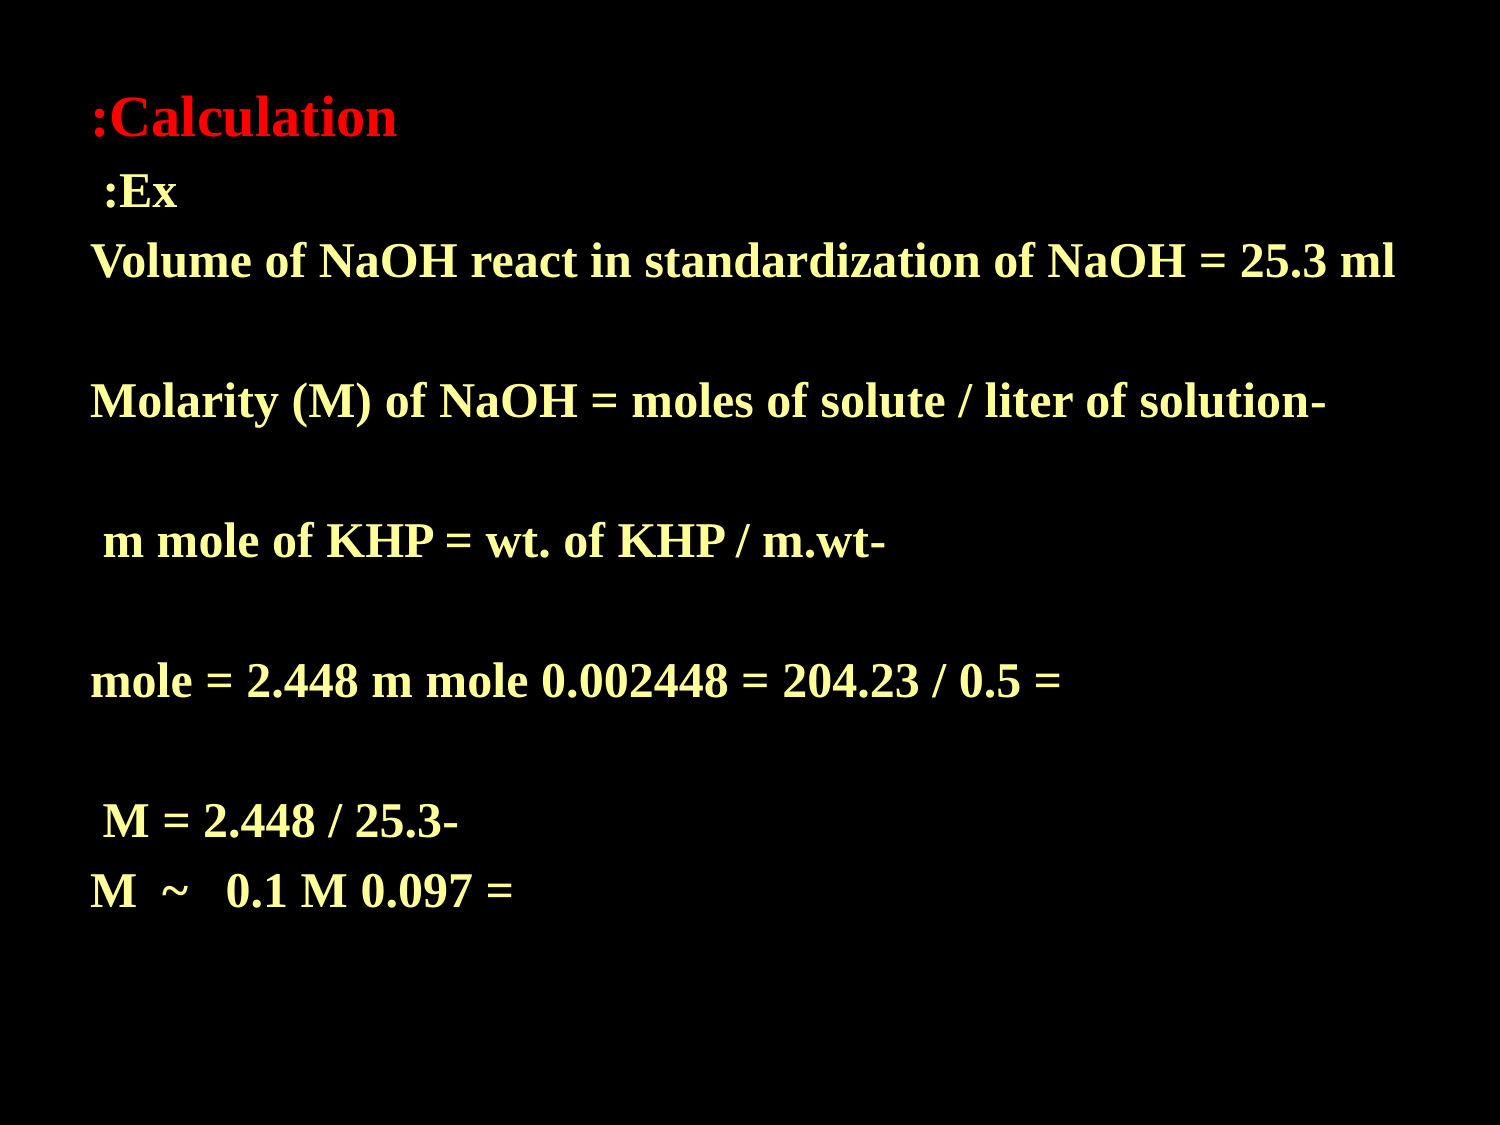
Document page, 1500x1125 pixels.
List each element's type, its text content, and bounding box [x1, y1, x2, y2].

list Calculation: Ex: Volume of NaOH react in standardization of NaOH = 25.3 ml -Molarity (M) of NaOH = moles of solute / liter of solution -m mole of KHP = wt. of KHP / m.wt = 0.5 / 204.23 = 0.002448 mole = 2.448 m mole -M = 2.448 / 25.3 = 0.097 M ~ 0.1 M [75, 70, 1425, 1005]
